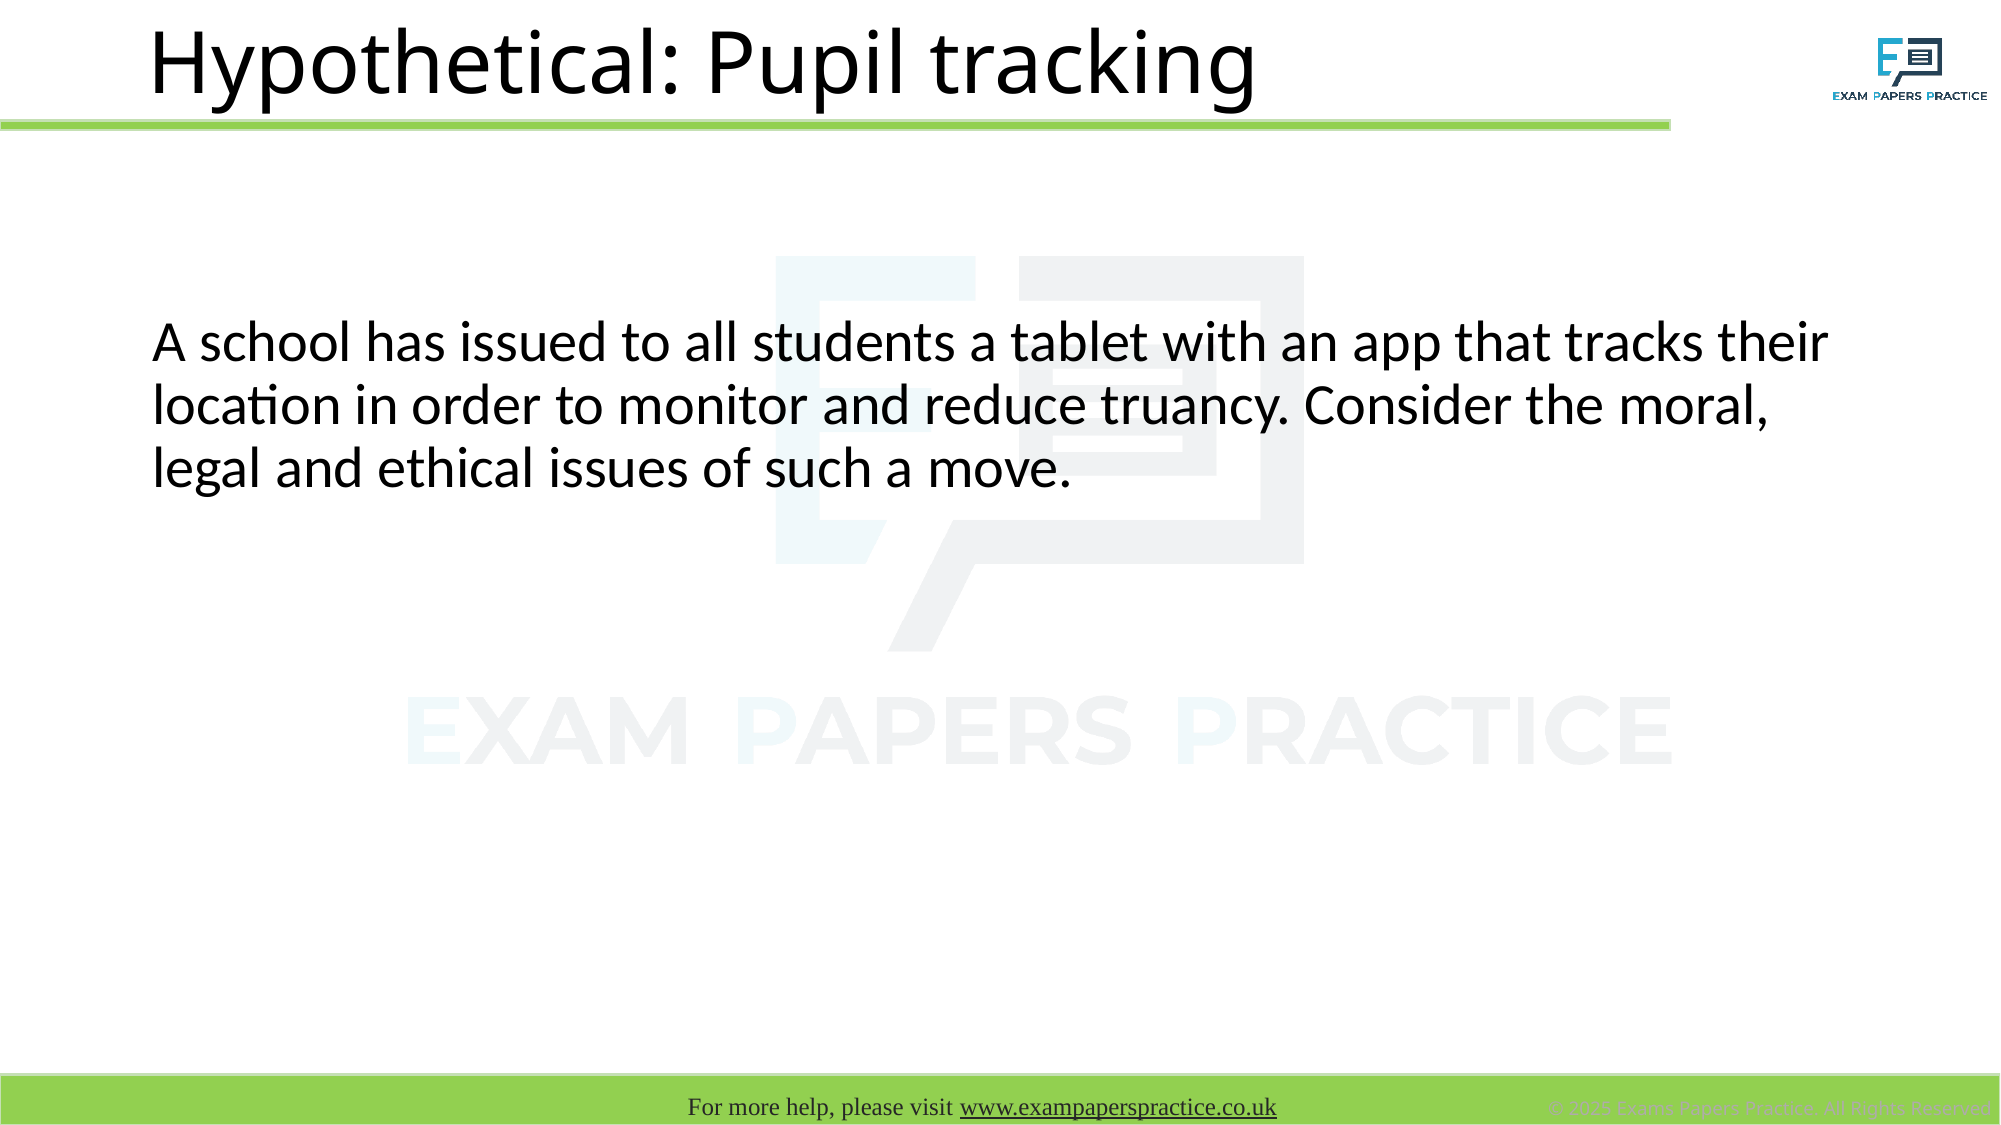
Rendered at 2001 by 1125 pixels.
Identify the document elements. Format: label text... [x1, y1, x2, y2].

title Hypothetical: Pupil tracking [132, 11, 1858, 121]
list A school has issued to all students a tablet with an app that tracks their location in order to monitor and reduce truancy. Consider the moral, legal and ethical issues of such a move. [137, 304, 1863, 1018]
